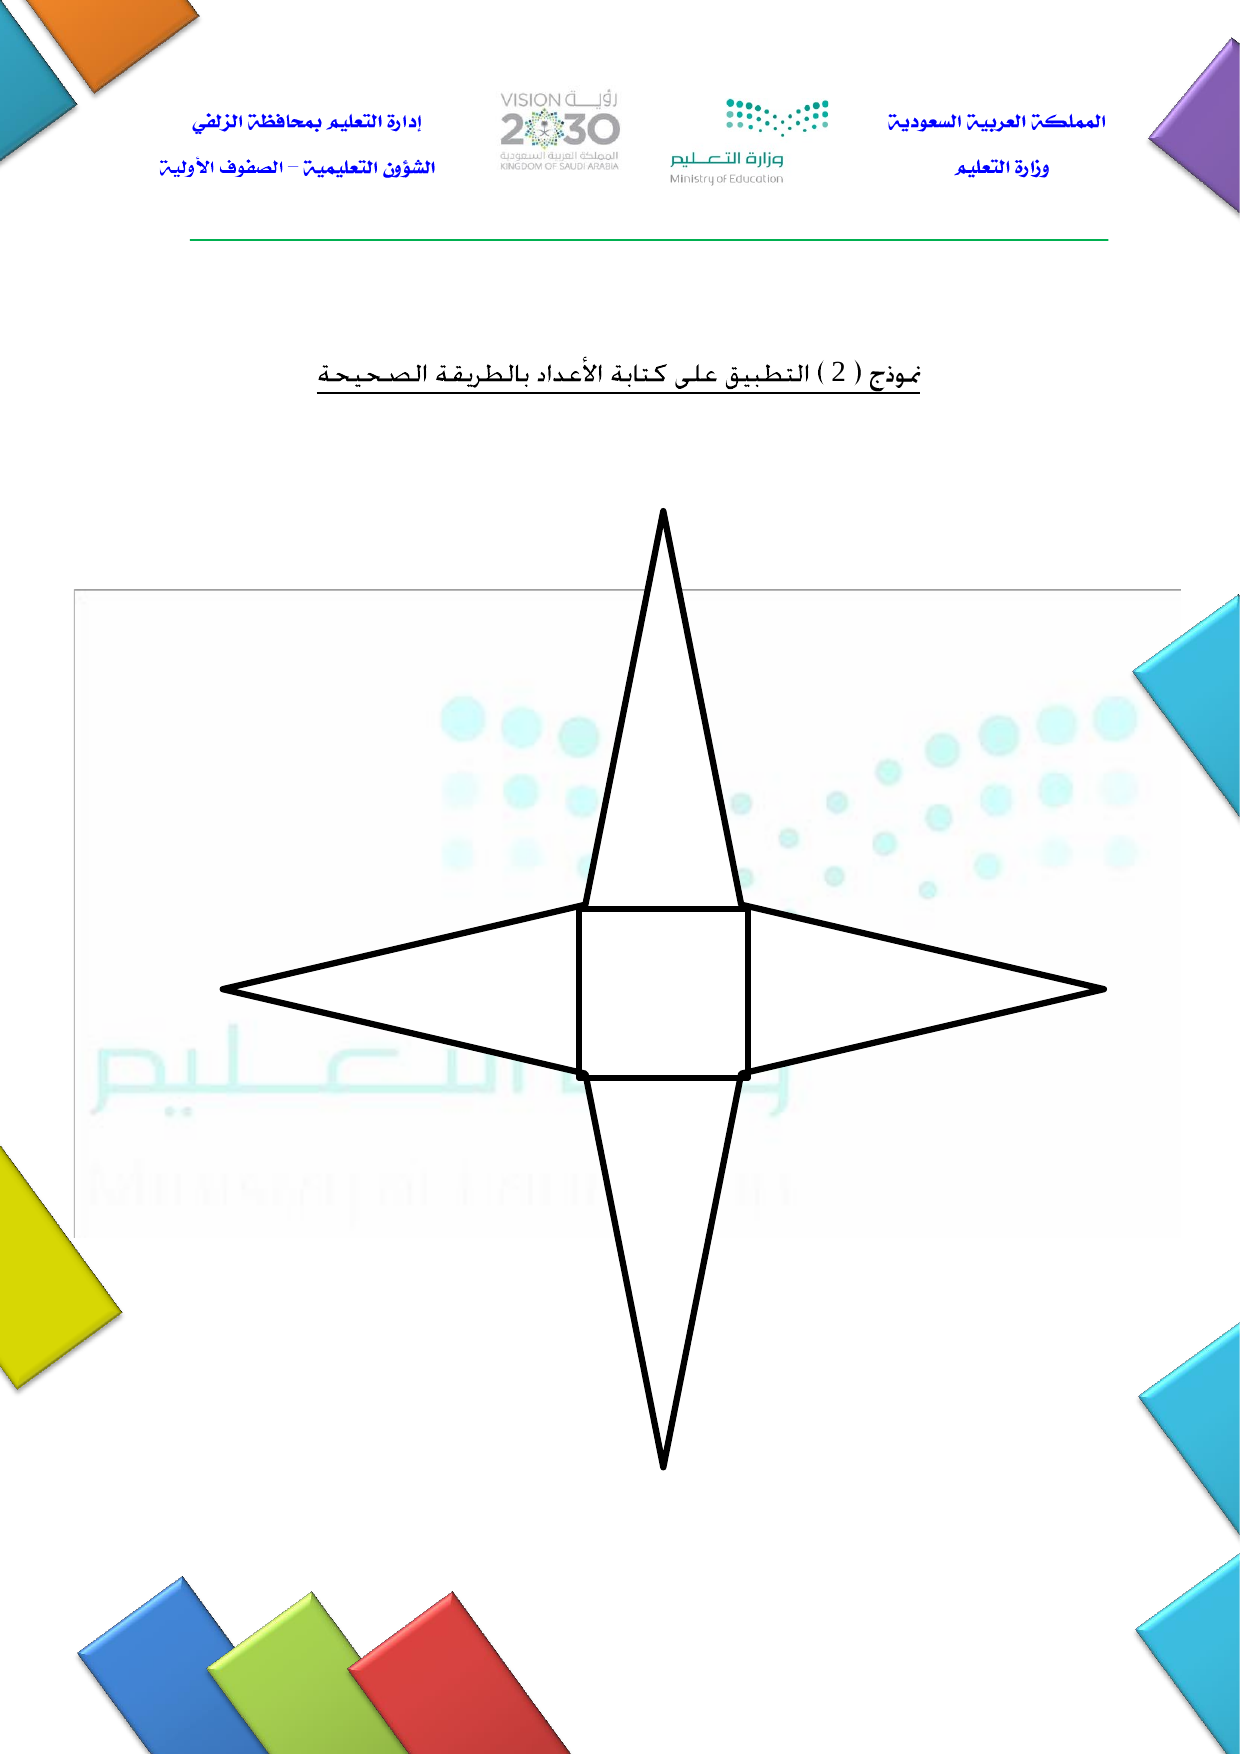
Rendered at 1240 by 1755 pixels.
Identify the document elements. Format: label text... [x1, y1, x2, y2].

picture [187, 108, 441, 136]
picture [495, 85, 622, 170]
text_box [578, 908, 748, 1078]
picture [159, 150, 441, 182]
text_box 2 [829, 350, 849, 388]
picture [0, 589, 647, 1400]
text_box [222, 511, 1104, 1073]
picture [69, 1572, 648, 1754]
text_box [586, 1078, 741, 1468]
picture [679, 589, 1240, 1238]
picture [888, 33, 1240, 352]
picture [0, 0, 206, 192]
picture [670, 98, 829, 186]
text_box [846, 352, 931, 397]
picture [1127, 1315, 1240, 1754]
text_box [317, 352, 836, 393]
